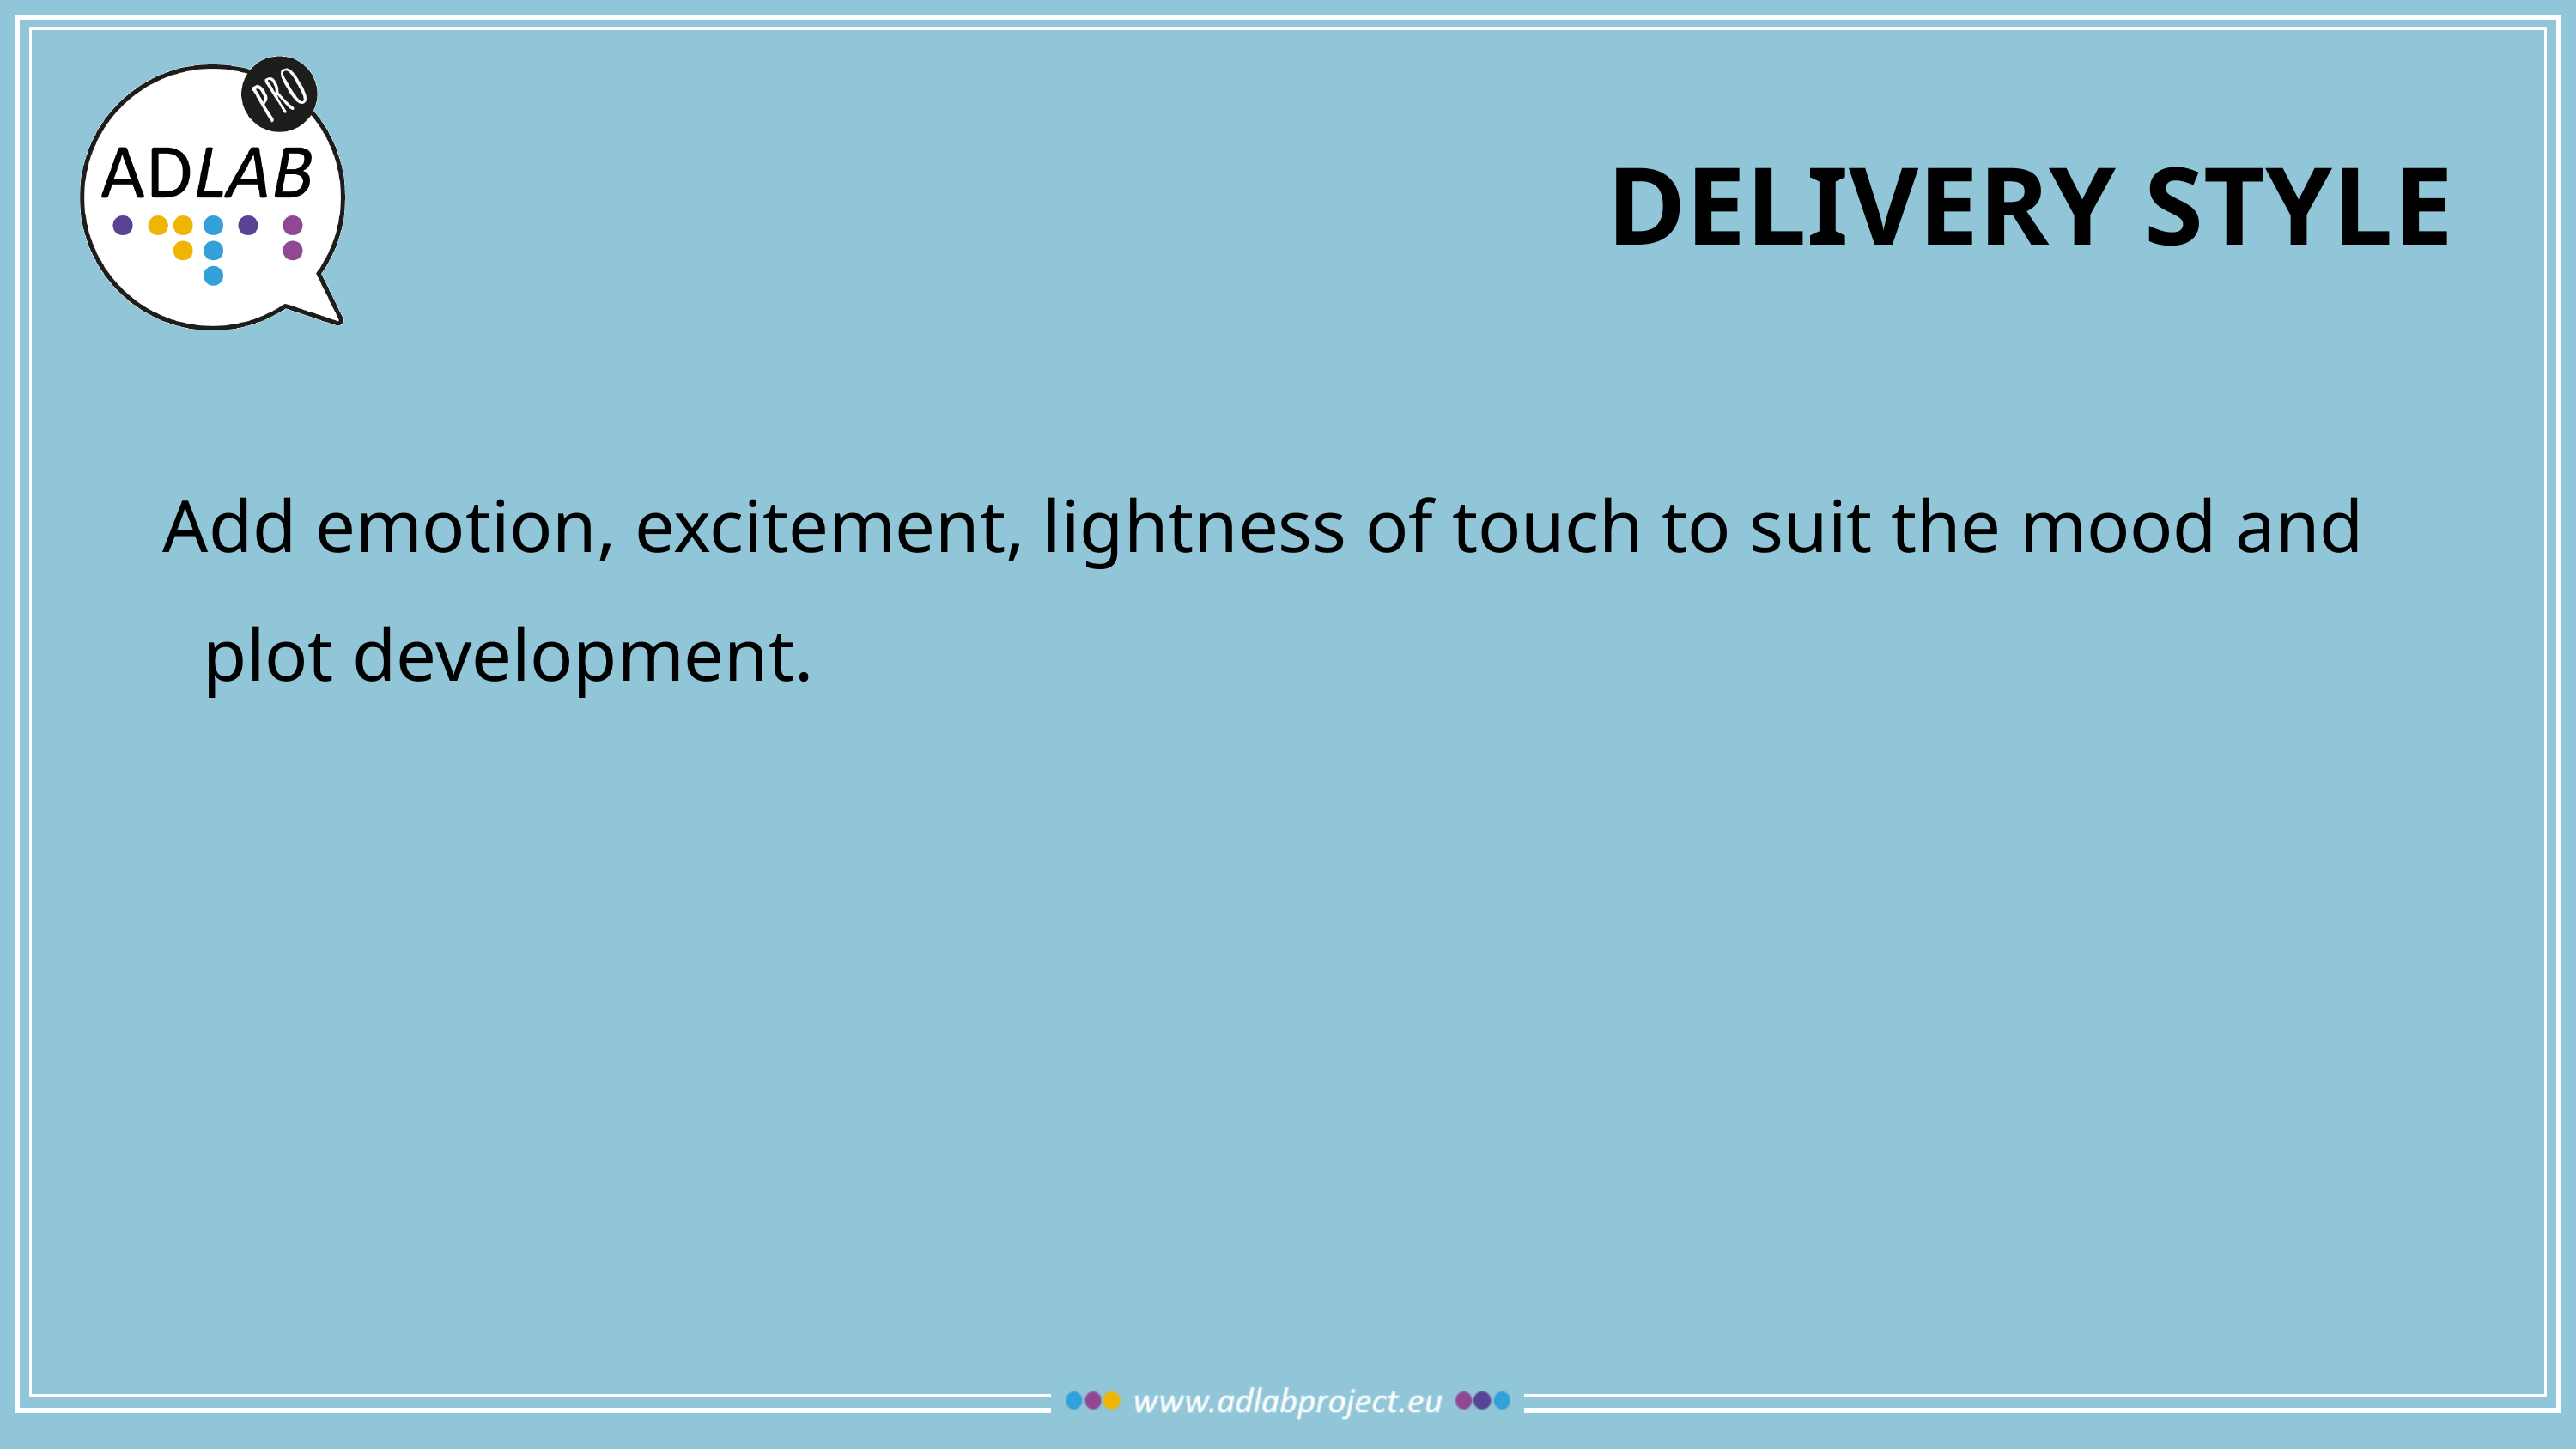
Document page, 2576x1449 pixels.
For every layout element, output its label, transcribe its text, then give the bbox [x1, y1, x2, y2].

picture [1051, 1378, 1524, 1429]
picture [72, 49, 353, 330]
list Add emotion, excitement, lightness of touch to suit the mood and plot development. [150, 431, 2467, 1035]
title DELIVERY STYLE [384, 70, 2467, 351]
